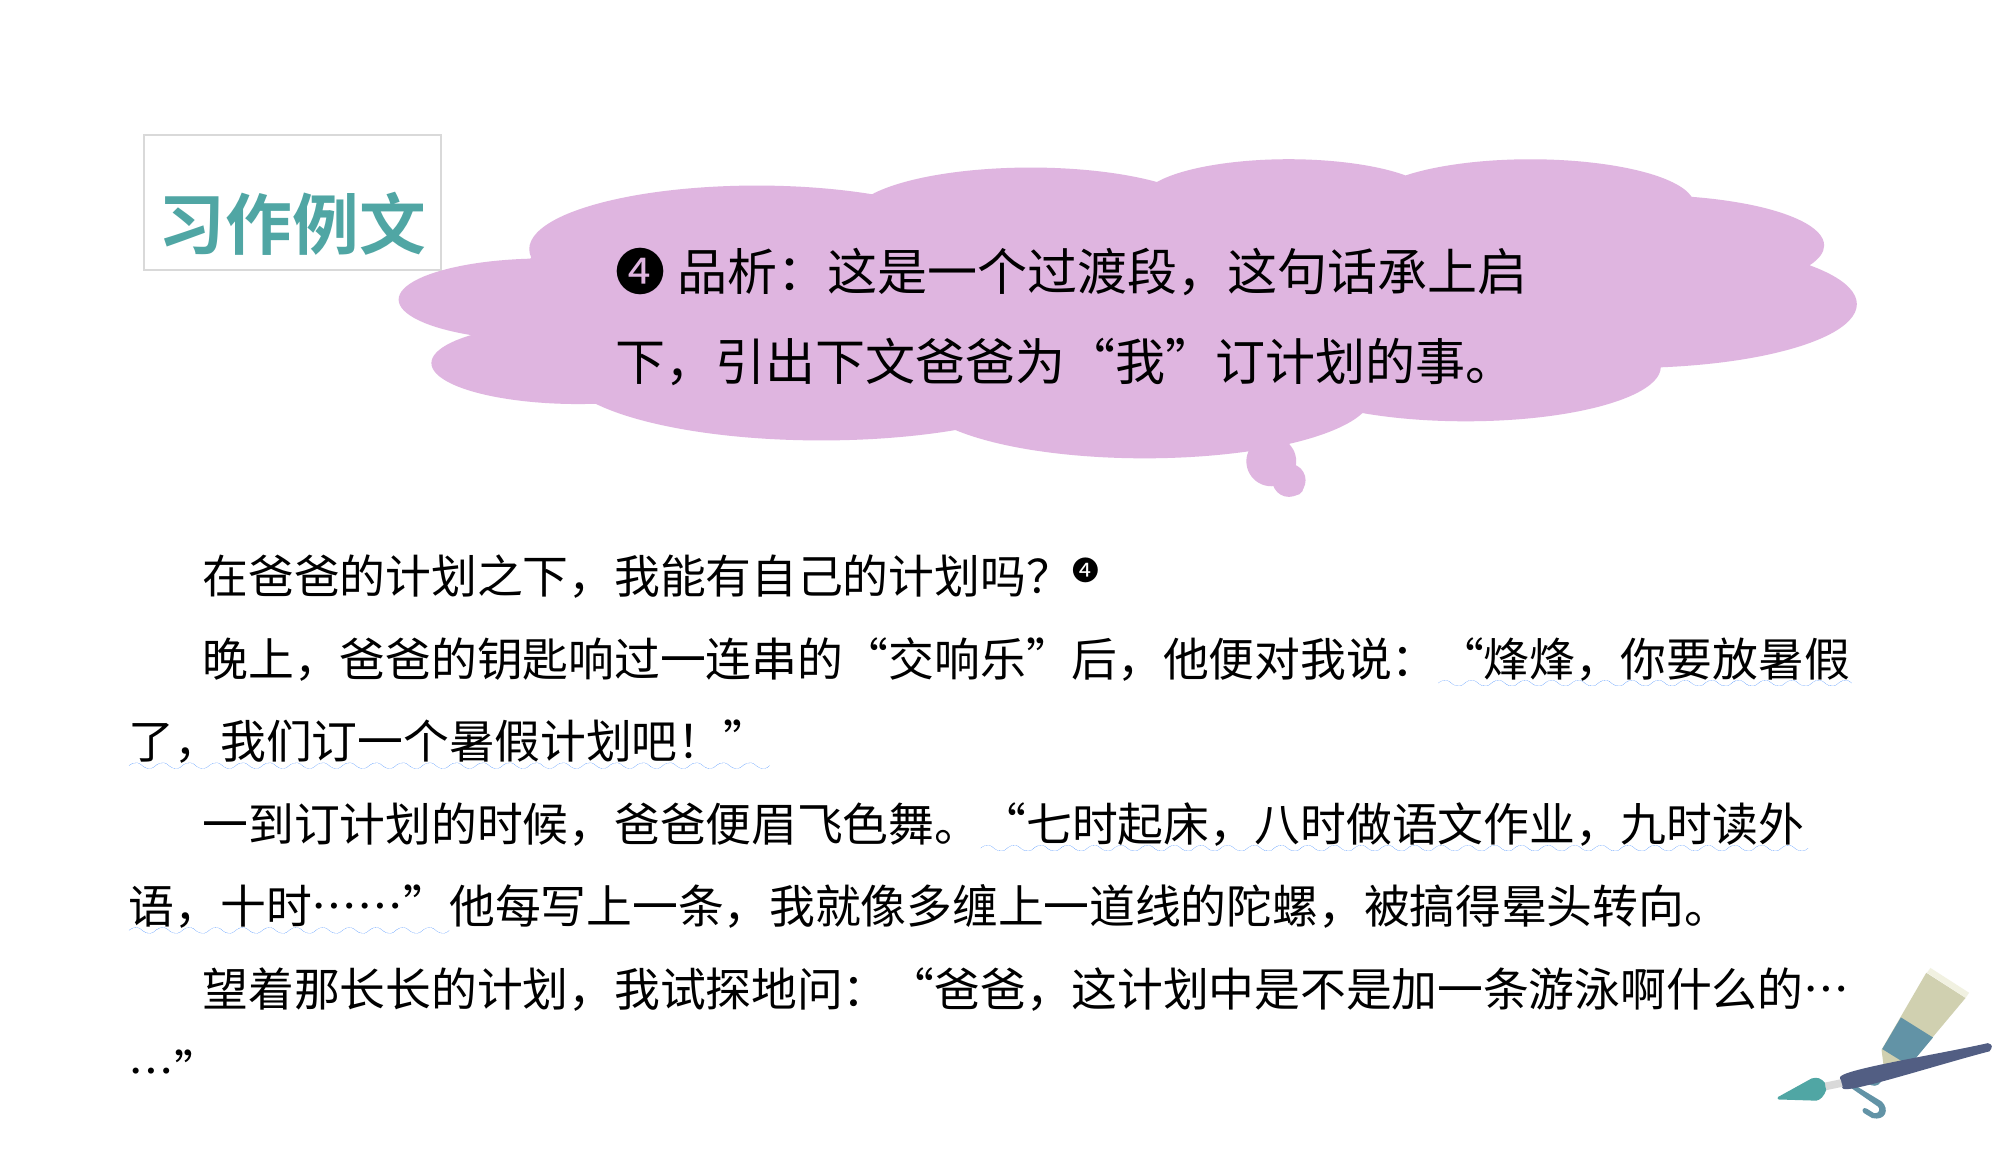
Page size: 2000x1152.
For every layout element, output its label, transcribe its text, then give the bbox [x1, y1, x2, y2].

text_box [1811, 970, 1974, 1152]
text_box ❹品析：这是一个过渡段，这句话承上启下，引出下文爸爸为“我”订计划的事。 [398, 159, 1857, 497]
text_box 习作例文 [143, 134, 442, 271]
text_box 在爸爸的计划之下，我能有自己的计划吗？❹ 晚上，爸爸的钥匙响过一连串的“交响乐”后，他便对我说：“烽烽，你要放暑假了，我们订一个暑假计划吧！” 一到订计划的时候，爸爸便眉飞色舞。“七时起床，八时做语文作业，九时读外语，十时……”他每写上一条，我就像多缠上一道线的陀螺，被搞得晕头转向。 望着那长长的计划，我试探地问：“爸爸，这计划中是不是加一条游泳啊什么的……” [114, 513, 1886, 1106]
